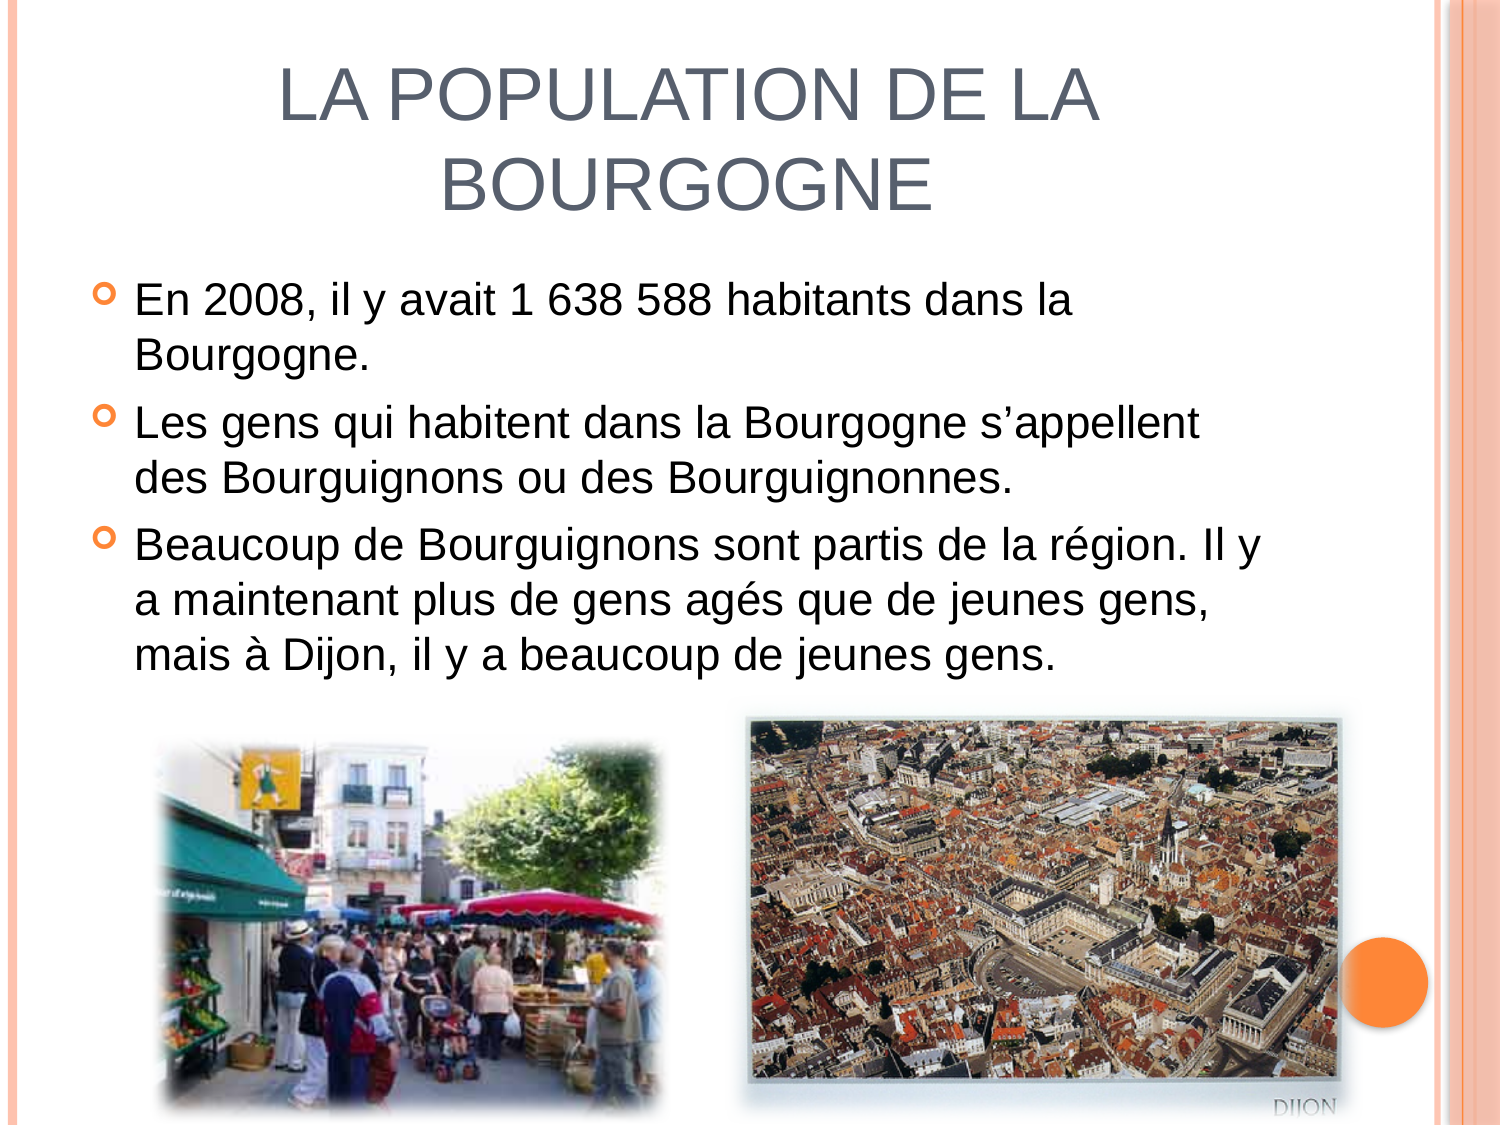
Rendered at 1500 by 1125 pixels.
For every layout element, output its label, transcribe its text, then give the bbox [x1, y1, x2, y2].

list En 2008, il y avait 1 638 588 habitants dans la Bourgogne. Les gens qui habitent dans la Bourgogne s’appellent des Bourguignons ou des Bourguignonnes. Beaucoup de Bourguignons sont partis de la région. Il y a maintenant plus de gens agés que de jeunes gens, mais à Dijon, il y a beaucoup de jeunes gens. [74, 262, 1301, 1063]
title La Population de la Bourgogne [75, 45, 1300, 233]
picture [724, 694, 1363, 1125]
picture [149, 733, 671, 1125]
